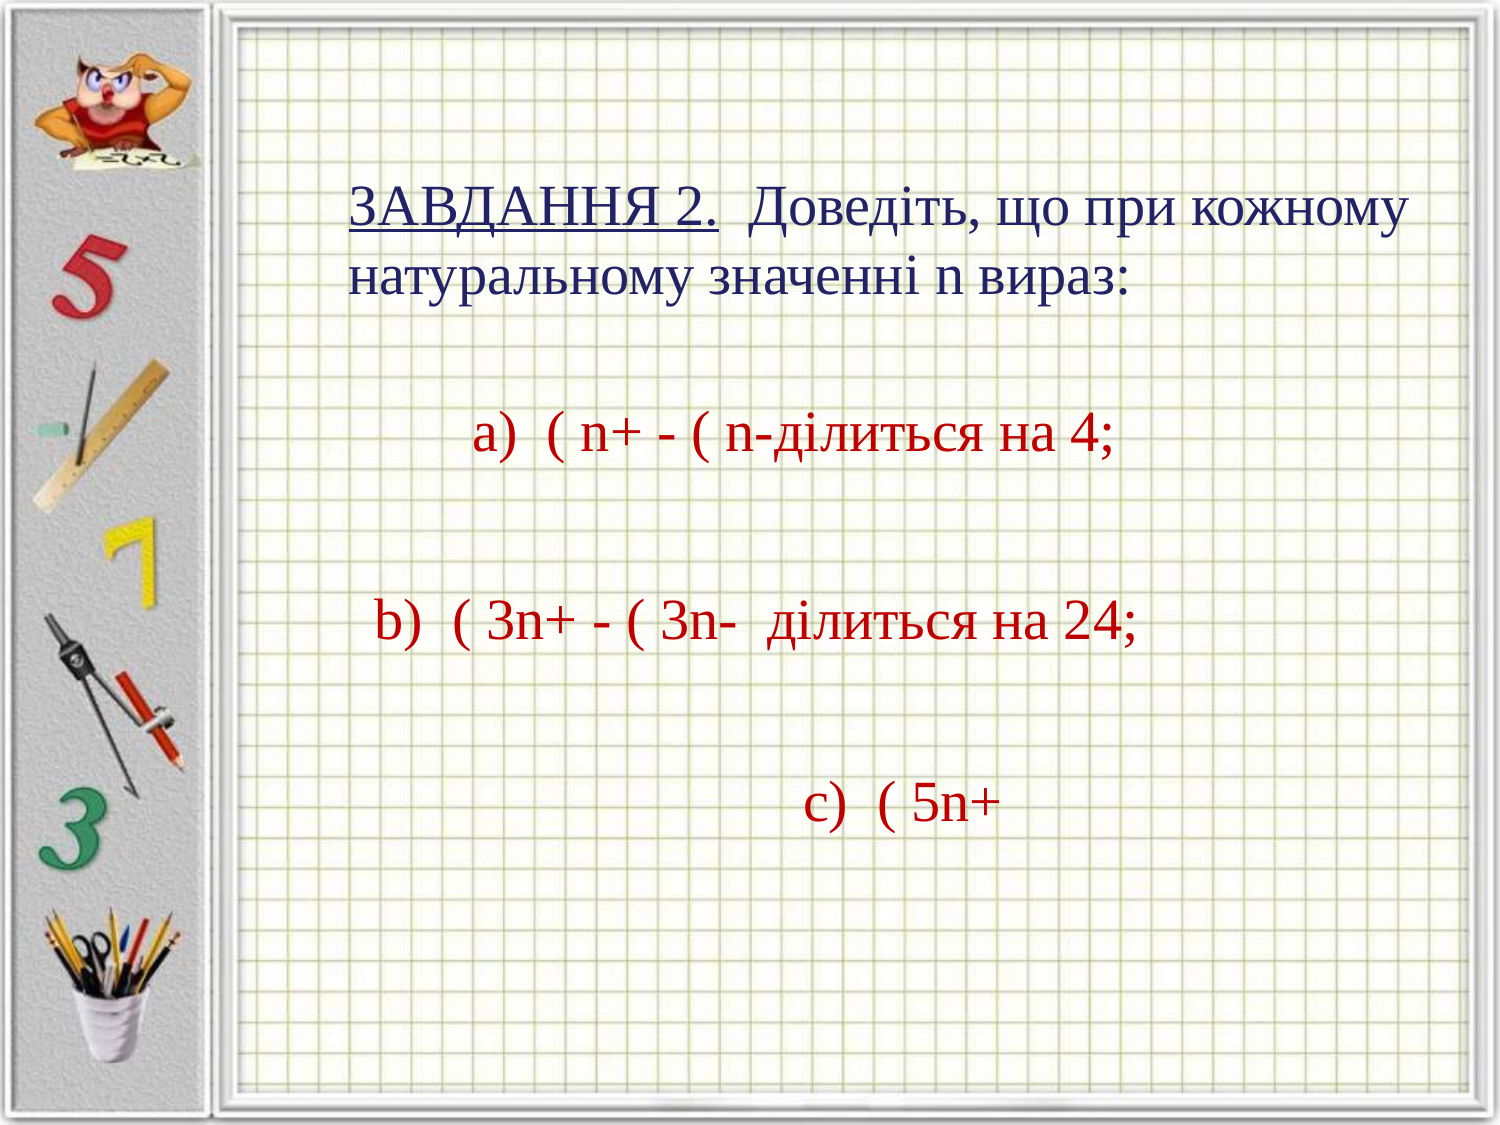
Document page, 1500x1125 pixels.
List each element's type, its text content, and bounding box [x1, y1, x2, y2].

text_box ЗАВДАННЯ 2. Доведіть, що при кожному натуральному значенні n вираз: [333, 159, 1440, 315]
picture [0, 0, 1500, 1125]
